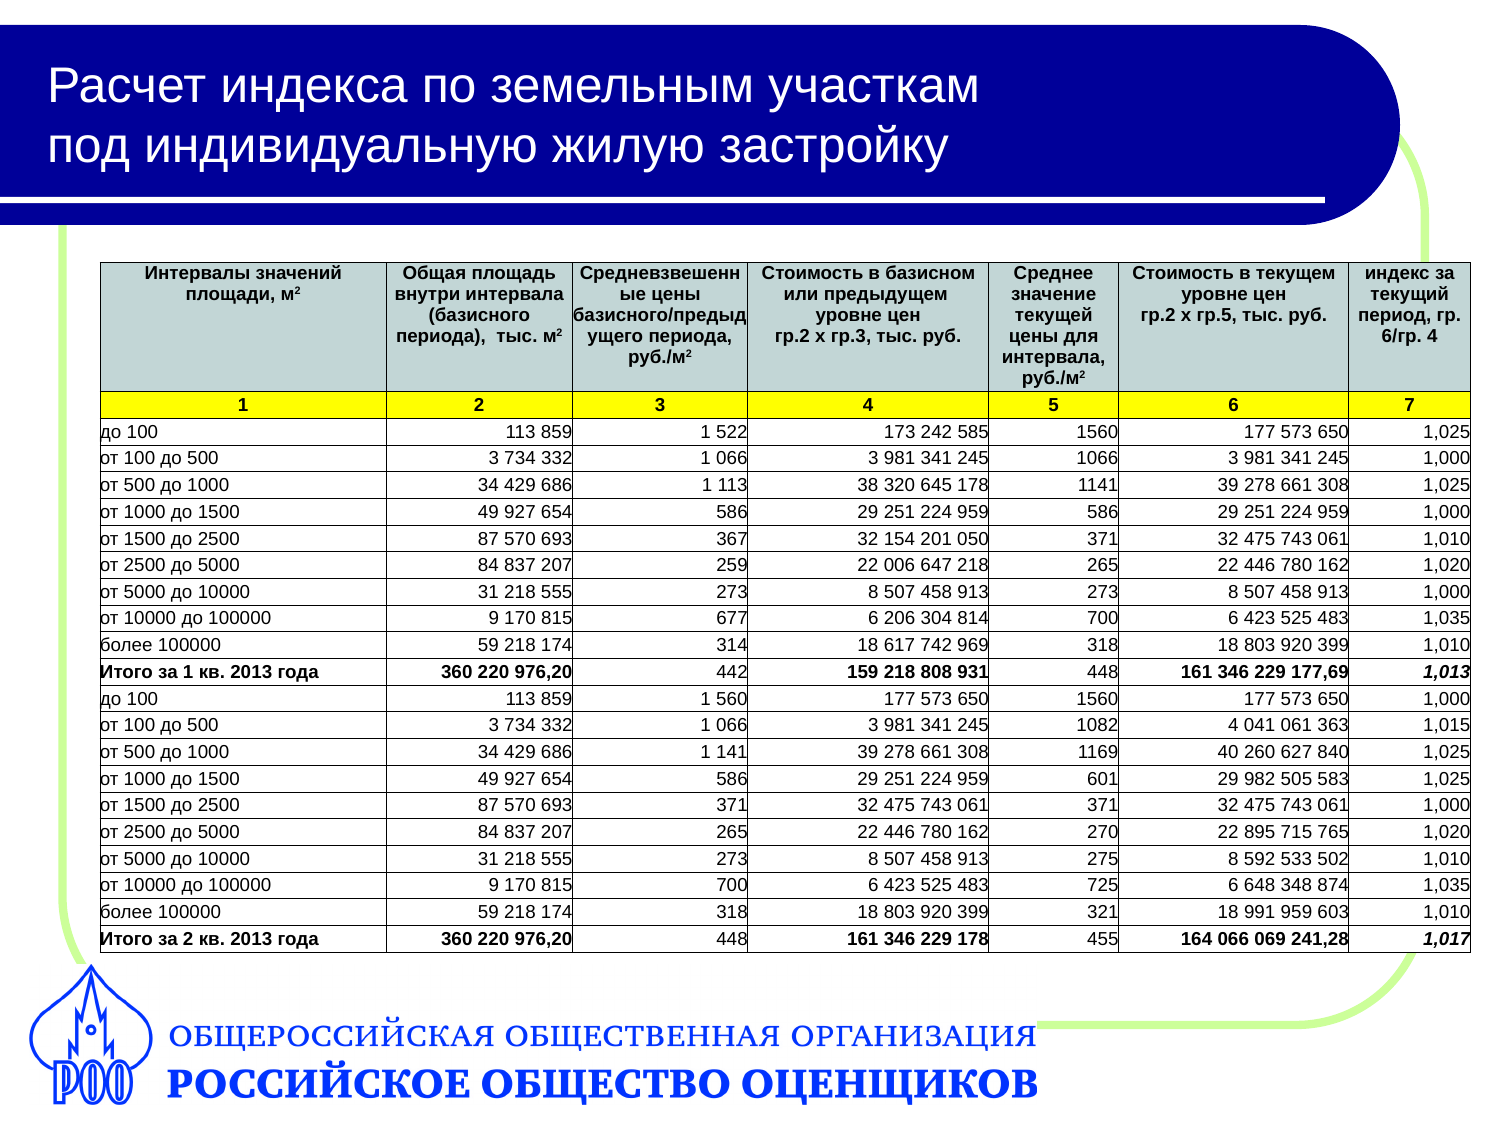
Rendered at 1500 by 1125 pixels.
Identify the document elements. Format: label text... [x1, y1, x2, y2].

table_cell 265 [573, 819, 747, 845]
table_cell 360 220 976,20 [387, 926, 572, 952]
table_cell 173 242 585 [748, 419, 988, 445]
title Расчет индекса по земельным участкам под индивидуальную жилую застройку [32, 37, 1347, 188]
table_cell 113 859 [387, 419, 572, 445]
table_cell 265 [989, 552, 1118, 578]
table_cell 59 218 174 [387, 632, 572, 658]
table_cell 1 113 [573, 472, 747, 498]
table_cell 1,035 [1349, 606, 1470, 631]
table_cell 1,010 [1349, 846, 1470, 872]
table_cell 49 927 654 [387, 499, 572, 525]
table_cell 22 006 647 218 [748, 552, 988, 578]
table_cell от 1500 до 2500 [101, 526, 386, 551]
table_cell 1,000 [1349, 446, 1470, 471]
table_cell 321 [989, 899, 1118, 925]
table_cell 18 991 959 603 [1119, 899, 1348, 925]
table_cell Итого за 2 кв. 2013 года [101, 926, 386, 952]
table_cell 1 [101, 392, 386, 418]
table_cell 442 [573, 659, 747, 685]
table_header Средневзвешенные цены базисного/предыдущего периода, руб./м2 [573, 263, 747, 391]
table_cell от 1500 до 2500 [101, 793, 386, 818]
table_cell 39 278 661 308 [1119, 472, 1348, 498]
table_cell 161 346 229 177,69 [1119, 659, 1348, 685]
table_header Стоимость в текущем уровне цен гр.2 х гр.5, тыс. руб. [1119, 263, 1348, 391]
table_cell от 5000 до 10000 [101, 579, 386, 605]
table_cell 22 895 715 765 [1119, 819, 1348, 845]
table_cell 40 260 627 840 [1119, 739, 1348, 765]
table_cell 1,010 [1349, 526, 1470, 551]
table_cell 270 [989, 819, 1118, 845]
table_cell 1,000 [1349, 499, 1470, 525]
table_cell 87 570 693 [387, 526, 572, 551]
table_cell 1,035 [1349, 873, 1470, 898]
table_cell более 100000 [101, 899, 386, 925]
table_cell 455 [989, 926, 1118, 952]
table_cell до 100 [101, 419, 386, 445]
table_cell 1,025 [1349, 739, 1470, 765]
table_cell 1 066 [573, 446, 747, 471]
table_cell 177 573 650 [748, 686, 988, 711]
table_cell 29 251 224 959 [748, 766, 988, 792]
table_cell 1 560 [573, 686, 747, 711]
table_cell 177 573 650 [1119, 419, 1348, 445]
table_header Интервалы значений площади, м2 [101, 263, 386, 391]
table_cell 18 803 920 399 [748, 899, 988, 925]
table_cell 1,025 [1349, 419, 1470, 445]
table_header Среднее значение текущей цены для интервала, руб./м2 [989, 263, 1118, 391]
table_cell 3 734 332 [387, 446, 572, 471]
table_cell 31 218 555 [387, 846, 572, 872]
table_cell до 100 [101, 686, 386, 711]
table_cell от 100 до 500 [101, 446, 386, 471]
table_cell 3 981 341 245 [1119, 446, 1348, 471]
table_cell 22 446 780 162 [1119, 552, 1348, 578]
table_cell 586 [573, 766, 747, 792]
table_cell 371 [573, 793, 747, 818]
table_cell от 500 до 1000 [101, 739, 386, 765]
table_cell 6 206 304 814 [748, 606, 988, 631]
table_cell 177 573 650 [1119, 686, 1348, 711]
table_cell 8 507 458 913 [1119, 579, 1348, 605]
table_cell 9 170 815 [387, 873, 572, 898]
table_cell 1141 [989, 472, 1118, 498]
table_cell 32 154 201 050 [748, 526, 988, 551]
table_cell 1,020 [1349, 552, 1470, 578]
table_header Стоимость в базисном или предыдущем уровне цен гр.2 х гр.3, тыс. руб. [748, 263, 988, 391]
table_cell 371 [989, 793, 1118, 818]
table_cell 84 837 207 [387, 819, 572, 845]
table_cell от 10000 до 100000 [101, 606, 386, 631]
table_cell от 1000 до 1500 [101, 766, 386, 792]
table_cell 29 251 224 959 [1119, 499, 1348, 525]
table_cell 448 [989, 659, 1118, 685]
table_cell 161 346 229 178 [748, 926, 988, 952]
table_cell 700 [989, 606, 1118, 631]
table_cell 1,020 [1349, 819, 1470, 845]
table_cell 32 475 743 061 [748, 793, 988, 818]
table_cell 677 [573, 606, 747, 631]
table_cell 31 218 555 [387, 579, 572, 605]
table_cell 1082 [989, 712, 1118, 738]
table_cell 2 [387, 392, 572, 418]
table_cell 4 [748, 392, 988, 418]
table_cell 8 592 533 502 [1119, 846, 1348, 872]
table_cell от 2500 до 5000 [101, 819, 386, 845]
table_cell 8 507 458 913 [748, 846, 988, 872]
table_cell 3 [573, 392, 747, 418]
table_cell 8 507 458 913 [748, 579, 988, 605]
table_cell 1 522 [573, 419, 747, 445]
table_cell 1,017 [1349, 926, 1470, 952]
table_cell 1 066 [573, 712, 747, 738]
table_cell от 5000 до 10000 [101, 846, 386, 872]
table_cell 5 [989, 392, 1118, 418]
table_cell 6 423 525 483 [748, 873, 988, 898]
table_cell 9 170 815 [387, 606, 572, 631]
table_cell более 100000 [101, 632, 386, 658]
table_cell 1,000 [1349, 793, 1470, 818]
table_cell 273 [989, 579, 1118, 605]
table_header Общая площадь внутри интервала (базисного периода), тыс. м2 [387, 263, 572, 391]
table_cell 7 [1349, 392, 1470, 418]
table_cell 164 066 069 241,28 [1119, 926, 1348, 952]
table_cell 314 [573, 632, 747, 658]
table_cell 1560 [989, 419, 1118, 445]
table_cell 448 [573, 926, 747, 952]
table_cell 84 837 207 [387, 552, 572, 578]
table_cell 367 [573, 526, 747, 551]
table_cell 725 [989, 873, 1118, 898]
table_cell 29 982 505 583 [1119, 766, 1348, 792]
table_cell 318 [989, 632, 1118, 658]
table_cell 1,010 [1349, 899, 1470, 925]
table_cell 273 [573, 846, 747, 872]
table_cell 371 [989, 526, 1118, 551]
table_cell 1,000 [1349, 686, 1470, 711]
table_cell 1,000 [1349, 579, 1470, 605]
table_cell 1,025 [1349, 766, 1470, 792]
table_cell 39 278 661 308 [748, 739, 988, 765]
table_cell 275 [989, 846, 1118, 872]
table_cell 29 251 224 959 [748, 499, 988, 525]
table_cell 59 218 174 [387, 899, 572, 925]
table_cell 18 803 920 399 [1119, 632, 1348, 658]
table_cell 586 [573, 499, 747, 525]
table_cell 32 475 743 061 [1119, 793, 1348, 818]
table_cell 700 [573, 873, 747, 898]
table_cell 18 617 742 969 [748, 632, 988, 658]
table_cell 1,010 [1349, 632, 1470, 658]
table_cell 1 141 [573, 739, 747, 765]
table_header индекс за текущий период, гр. 6/гр. 4 [1349, 263, 1470, 391]
table_cell 32 475 743 061 [1119, 526, 1348, 551]
table_cell 87 570 693 [387, 793, 572, 818]
table_cell от 500 до 1000 [101, 472, 386, 498]
table_cell 1,013 [1349, 659, 1470, 685]
table_cell 360 220 976,20 [387, 659, 572, 685]
table_cell 6 [1119, 392, 1348, 418]
table_cell 6 648 348 874 [1119, 873, 1348, 898]
table_cell 3 734 332 [387, 712, 572, 738]
table_cell 3 981 341 245 [748, 712, 988, 738]
table_cell 1169 [989, 739, 1118, 765]
table_cell 1560 [989, 686, 1118, 711]
table_cell Итого за 1 кв. 2013 года [101, 659, 386, 685]
table_cell 34 429 686 [387, 472, 572, 498]
table_cell 34 429 686 [387, 739, 572, 765]
picture [29, 964, 1037, 1105]
table_cell 259 [573, 552, 747, 578]
table_cell 586 [989, 499, 1118, 525]
table_cell от 2500 до 5000 [101, 552, 386, 578]
table_cell 38 320 645 178 [748, 472, 988, 498]
table_cell 6 423 525 483 [1119, 606, 1348, 631]
table_cell 318 [573, 899, 747, 925]
table_cell 4 041 061 363 [1119, 712, 1348, 738]
table_cell 601 [989, 766, 1118, 792]
table_cell 113 859 [387, 686, 572, 711]
table_cell 3 981 341 245 [748, 446, 988, 471]
table_cell 49 927 654 [387, 766, 572, 792]
table_cell от 10000 до 100000 [101, 873, 386, 898]
table_cell 273 [573, 579, 747, 605]
table_cell 159 218 808 931 [748, 659, 988, 685]
table_cell от 1000 до 1500 [101, 499, 386, 525]
table_cell 22 446 780 162 [748, 819, 988, 845]
table_cell 1066 [989, 446, 1118, 471]
table_cell 1,015 [1349, 712, 1470, 738]
table_cell 1,025 [1349, 472, 1470, 498]
table_cell от 100 до 500 [101, 712, 386, 738]
